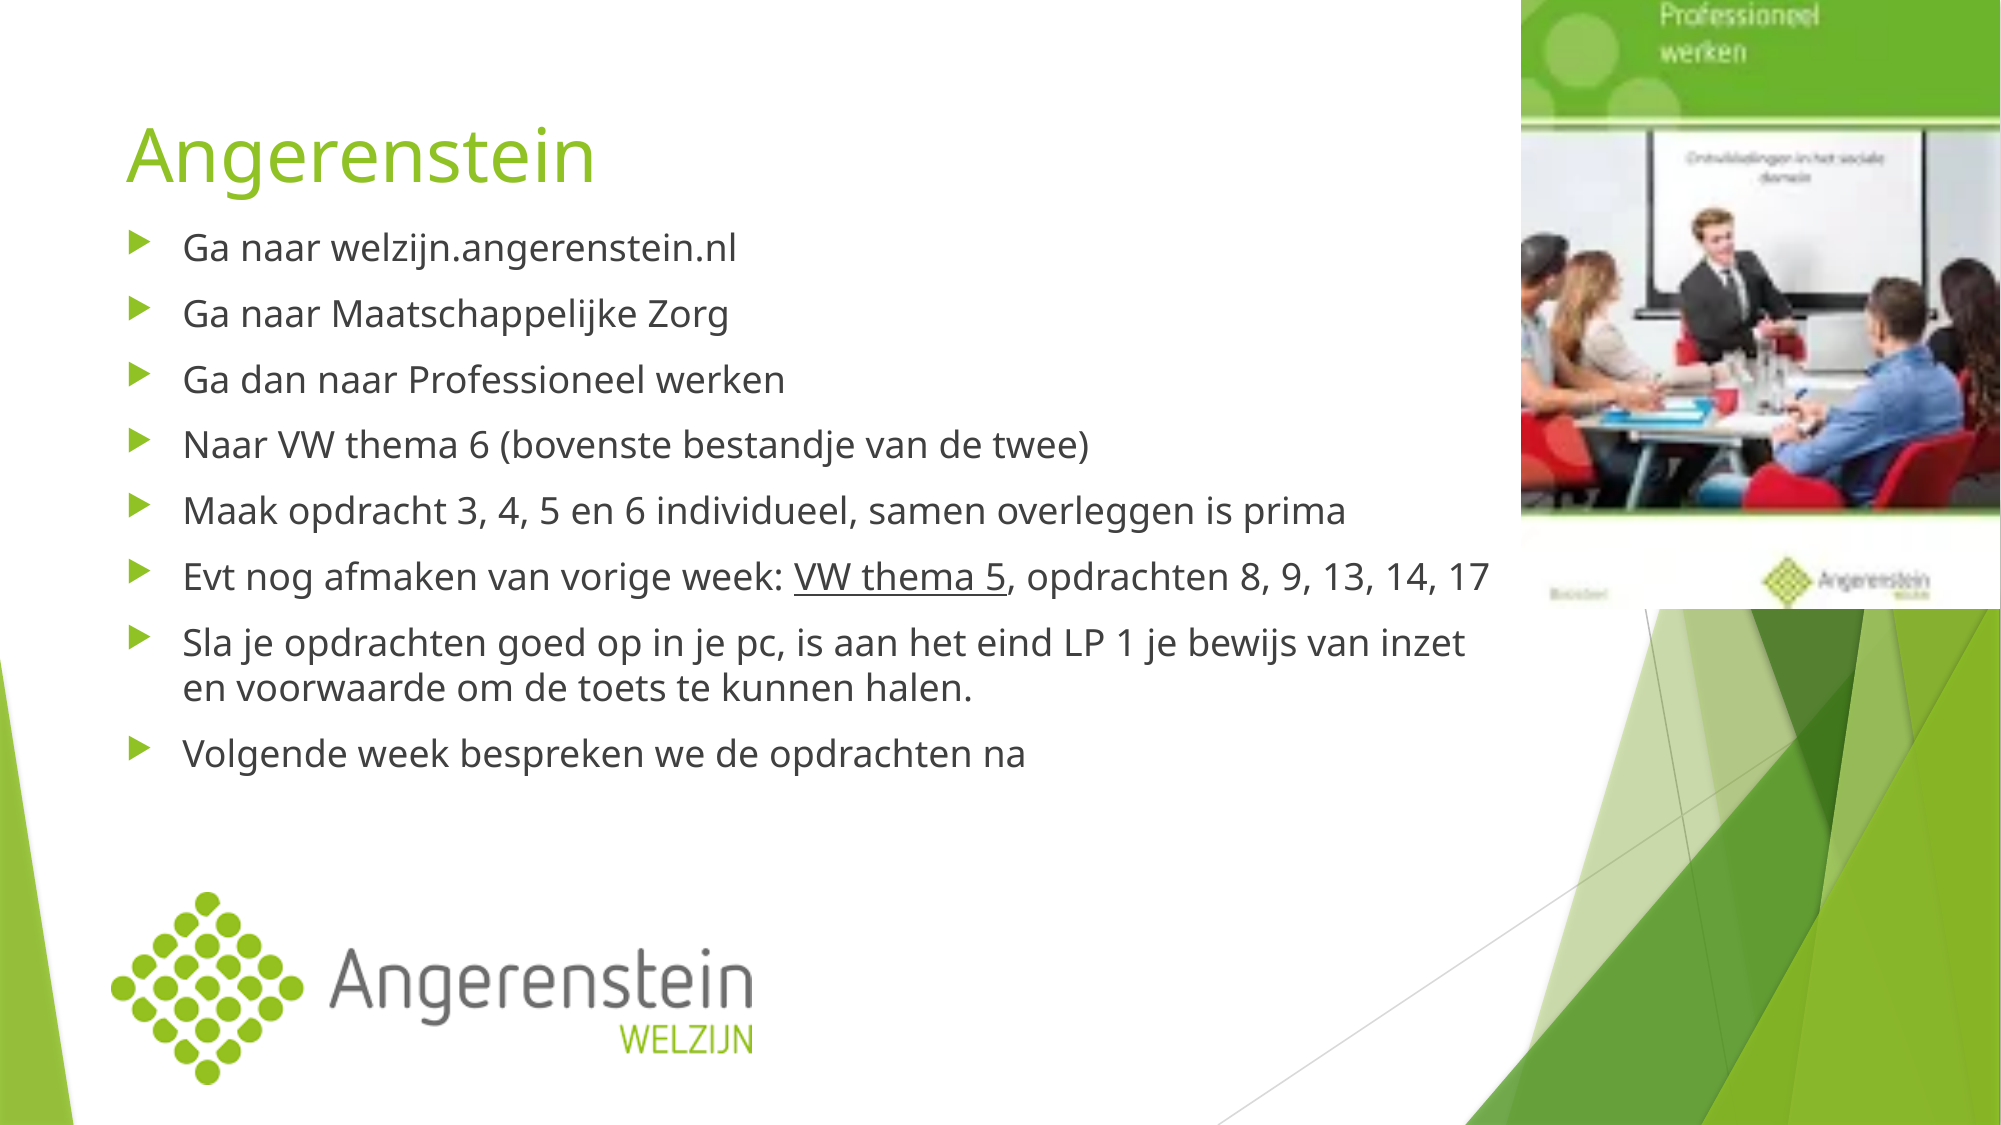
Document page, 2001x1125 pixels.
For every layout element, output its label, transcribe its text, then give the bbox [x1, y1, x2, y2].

list Ga naar welzijn.angerenstein.nl Ga naar Maatschappelijke Zorg Ga dan naar Professioneel werken Naar VW thema 6 (bovenste bestandje van de twee) Maak opdracht 3, 4, 5 en 6 individueel, samen overleggen is prima Evt nog afmaken van vorige week: VW thema 5, opdrachten 8, 9, 13, 14, 17 Sla je opdrachten goed op in je pc, is aan het eind LP 1 je bewijs van inzet en voorwaarde om de toets te kunnen halen. Volgende week bespreken we de opdrachten na [111, 216, 1522, 948]
picture [1520, 0, 2000, 610]
title Angerenstein [111, 99, 1515, 216]
picture [110, 892, 753, 1086]
